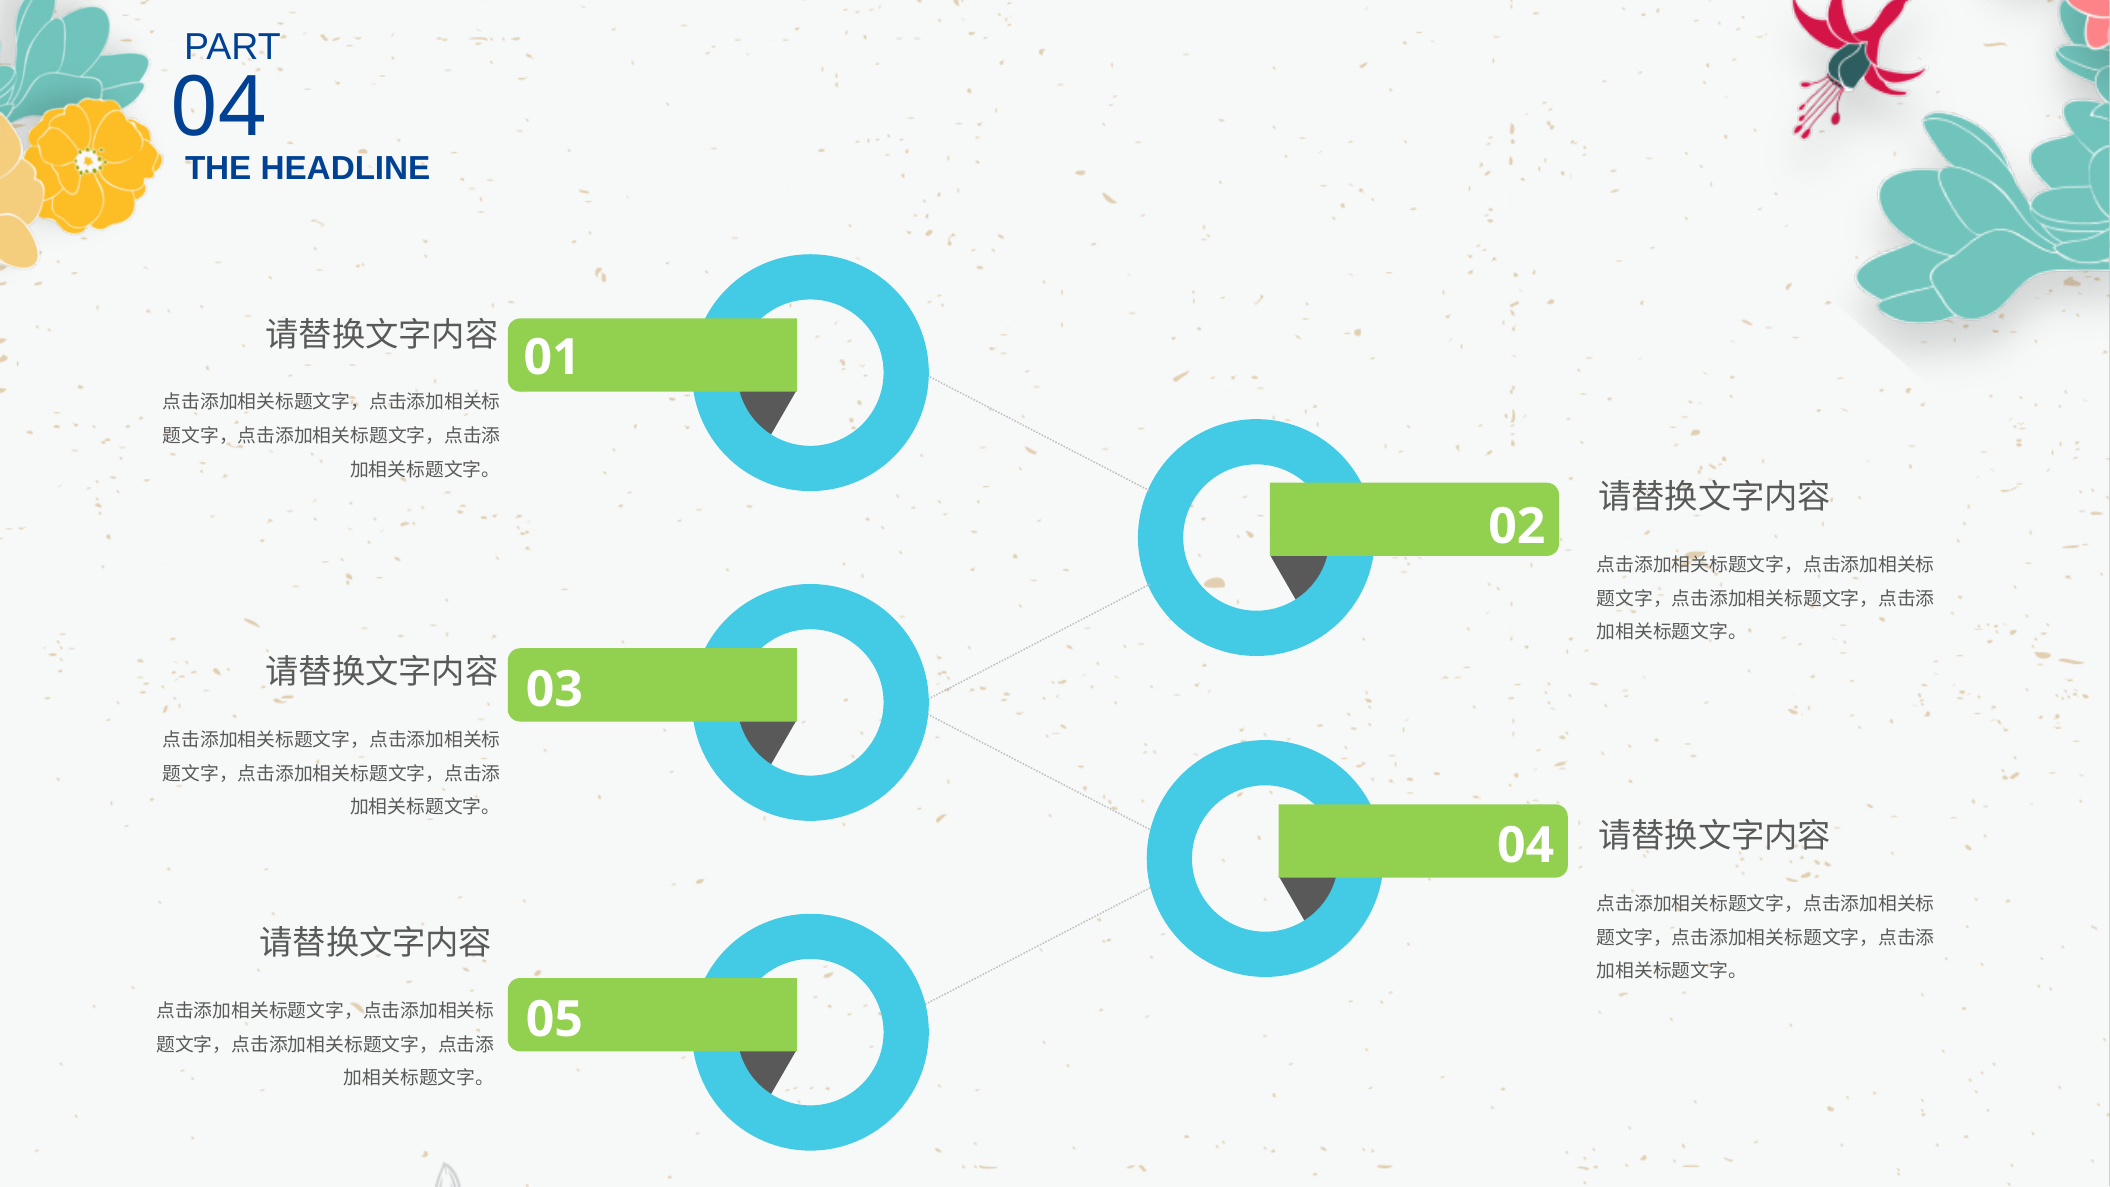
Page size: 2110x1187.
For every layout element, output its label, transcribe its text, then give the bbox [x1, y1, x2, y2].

text_box 请替换文字内容 [244, 913, 507, 969]
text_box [921, 887, 1151, 1007]
text_box [1268, 553, 1325, 599]
text_box [1278, 878, 1334, 919]
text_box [1270, 482, 1560, 556]
text_box 请替换文字内容 [1583, 806, 1847, 862]
picture [0, 0, 2110, 1187]
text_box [507, 318, 797, 392]
text_box 04 [156, 44, 281, 159]
picture [1518, 0, 2110, 494]
text_box [742, 388, 799, 434]
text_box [921, 711, 1151, 830]
text_box [742, 718, 799, 764]
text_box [921, 583, 1151, 703]
text_box [1136, 418, 1375, 658]
text_box PART [169, 14, 296, 75]
text_box [692, 912, 930, 1152]
text_box 请替换文字内容 [250, 642, 514, 698]
text_box 点击添加相关标题文字，点击添加相关标题文字，点击添加相关标题文字，点击添加相关标题文字。 [1581, 534, 1961, 650]
text_box THE HEADLINE [170, 138, 446, 194]
text_box 点击添加相关标题文字，点击添加相关标题文字，点击添加相关标题文字，点击添加相关标题文字。 [1581, 873, 1961, 990]
text_box 请替换文字内容 [1583, 467, 1847, 523]
text_box 点击添加相关标题文字，点击添加相关标题文字，点击添加相关标题文字，点击添加相关标题文字。 [130, 980, 509, 1096]
text_box [742, 1048, 799, 1093]
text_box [507, 977, 797, 1052]
text_box 请替换文字内容 [250, 305, 514, 360]
text_box [692, 253, 930, 493]
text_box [1278, 804, 1568, 878]
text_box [921, 372, 1151, 492]
text_box 点击添加相关标题文字，点击添加相关标题文字，点击添加相关标题文字，点击添加相关标题文字。 [136, 708, 515, 825]
text_box [1145, 739, 1384, 978]
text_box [507, 648, 797, 722]
text_box [692, 582, 930, 822]
text_box 点击添加相关标题文字，点击添加相关标题文字，点击添加相关标题文字，点击添加相关标题文字。 [136, 371, 515, 488]
